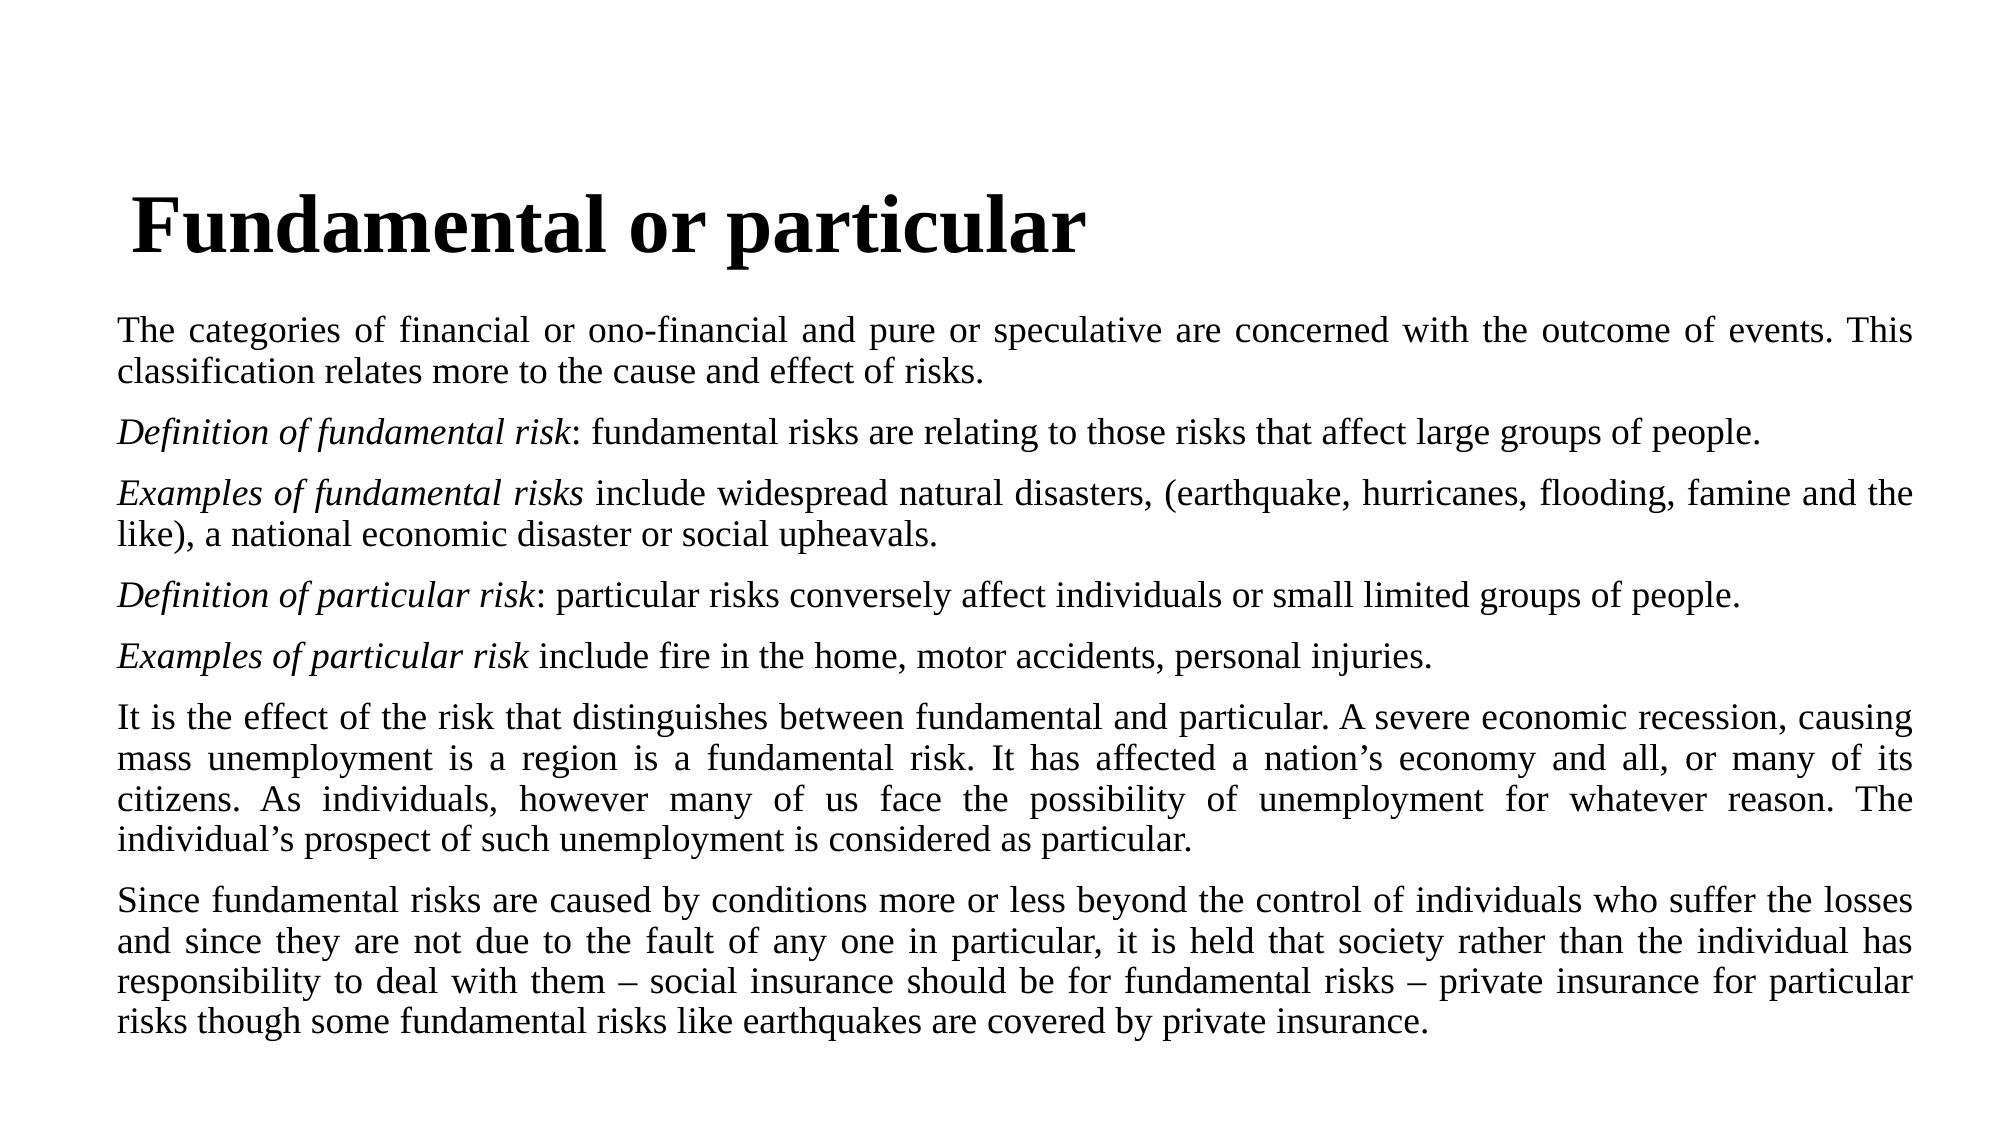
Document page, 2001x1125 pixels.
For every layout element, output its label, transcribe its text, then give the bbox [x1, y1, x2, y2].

list The categories of financial or ono-financial and pure or speculative are concerned with the outcome of events. This classification relates more to the cause and effect of risks. Definition of fundamental risk: fundamental risks are relating to those risks that affect large groups of people. Examples of fundamental risks include widespread natural disasters, (earthquake, hurricanes, flooding, famine and the like), a national economic disaster or social upheavals. Definition of particular risk: particular risks conversely affect individuals or small limited groups of people. Examples of particular risk include fire in the home, motor accidents, personal injuries. It is the effect of the risk that distinguishes between fundamental and particular. A severe economic recession, causing mass unemployment is a region is a fundamental risk. It has affected a nation’s economy and all, or many of its citizens. As individuals, however many of us face the possibility of unemployment for whatever reason. The individual’s prospect of such unemployment is considered as particular. Since fundamental risks are caused by conditions more or less beyond the control of individuals who suffer the losses and since they are not due to the fault of any one in particular, it is held that society rather than the individual has responsibility to deal with them – social insurance should be for fundamental risks – private insurance for particular risks though some fundamental risks like earthquakes are covered by private insurance. [101, 302, 1931, 1052]
title Fundamental or particular [116, 148, 1917, 302]
